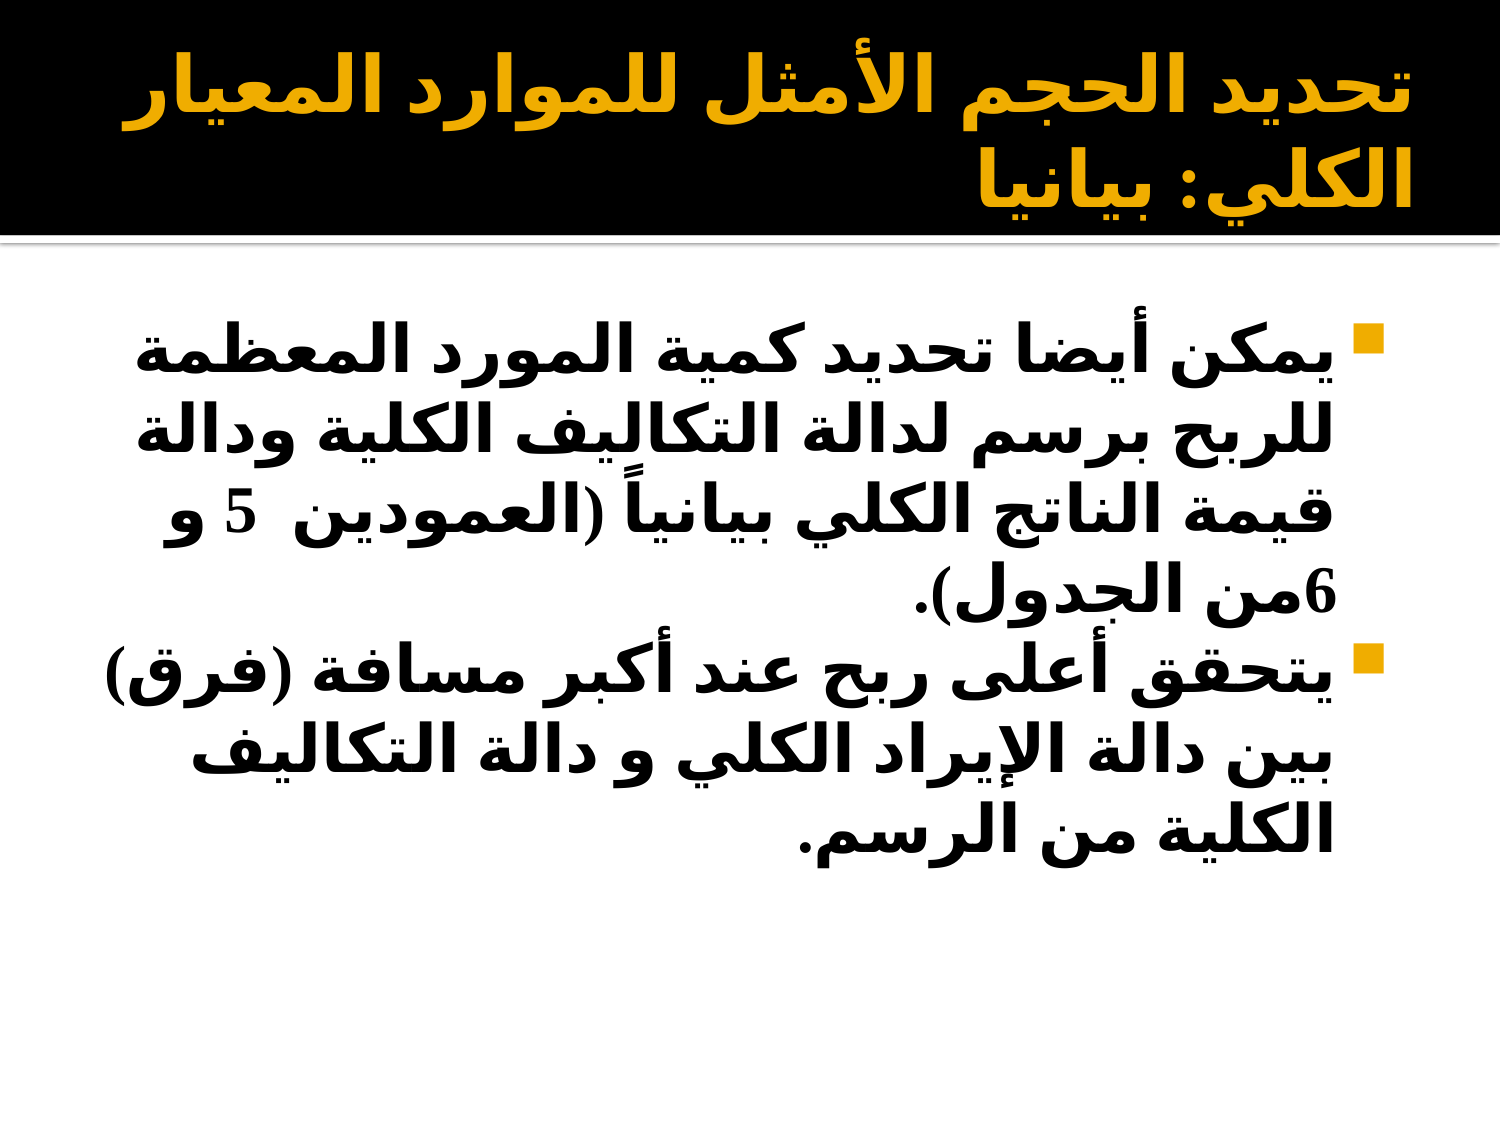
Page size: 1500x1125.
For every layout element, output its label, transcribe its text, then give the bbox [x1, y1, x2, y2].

list يمكن أيضا تحديد كمية المورد المعظمة للربح برسم لدالة التكاليف الكلية ودالة قيمة الناتج الكلي بيانياً (العمودين 5 و 6من الجدول). يتحقق أعلى ربح عند أكبر مسافة (فرق) بين دالة الإيراد الكلي و دالة التكاليف الكلية من الرسم. [75, 291, 1425, 1050]
title تحديد الحجم الأمثل للموارد المعيار الكلي: بيانيا [75, 25, 1425, 231]
